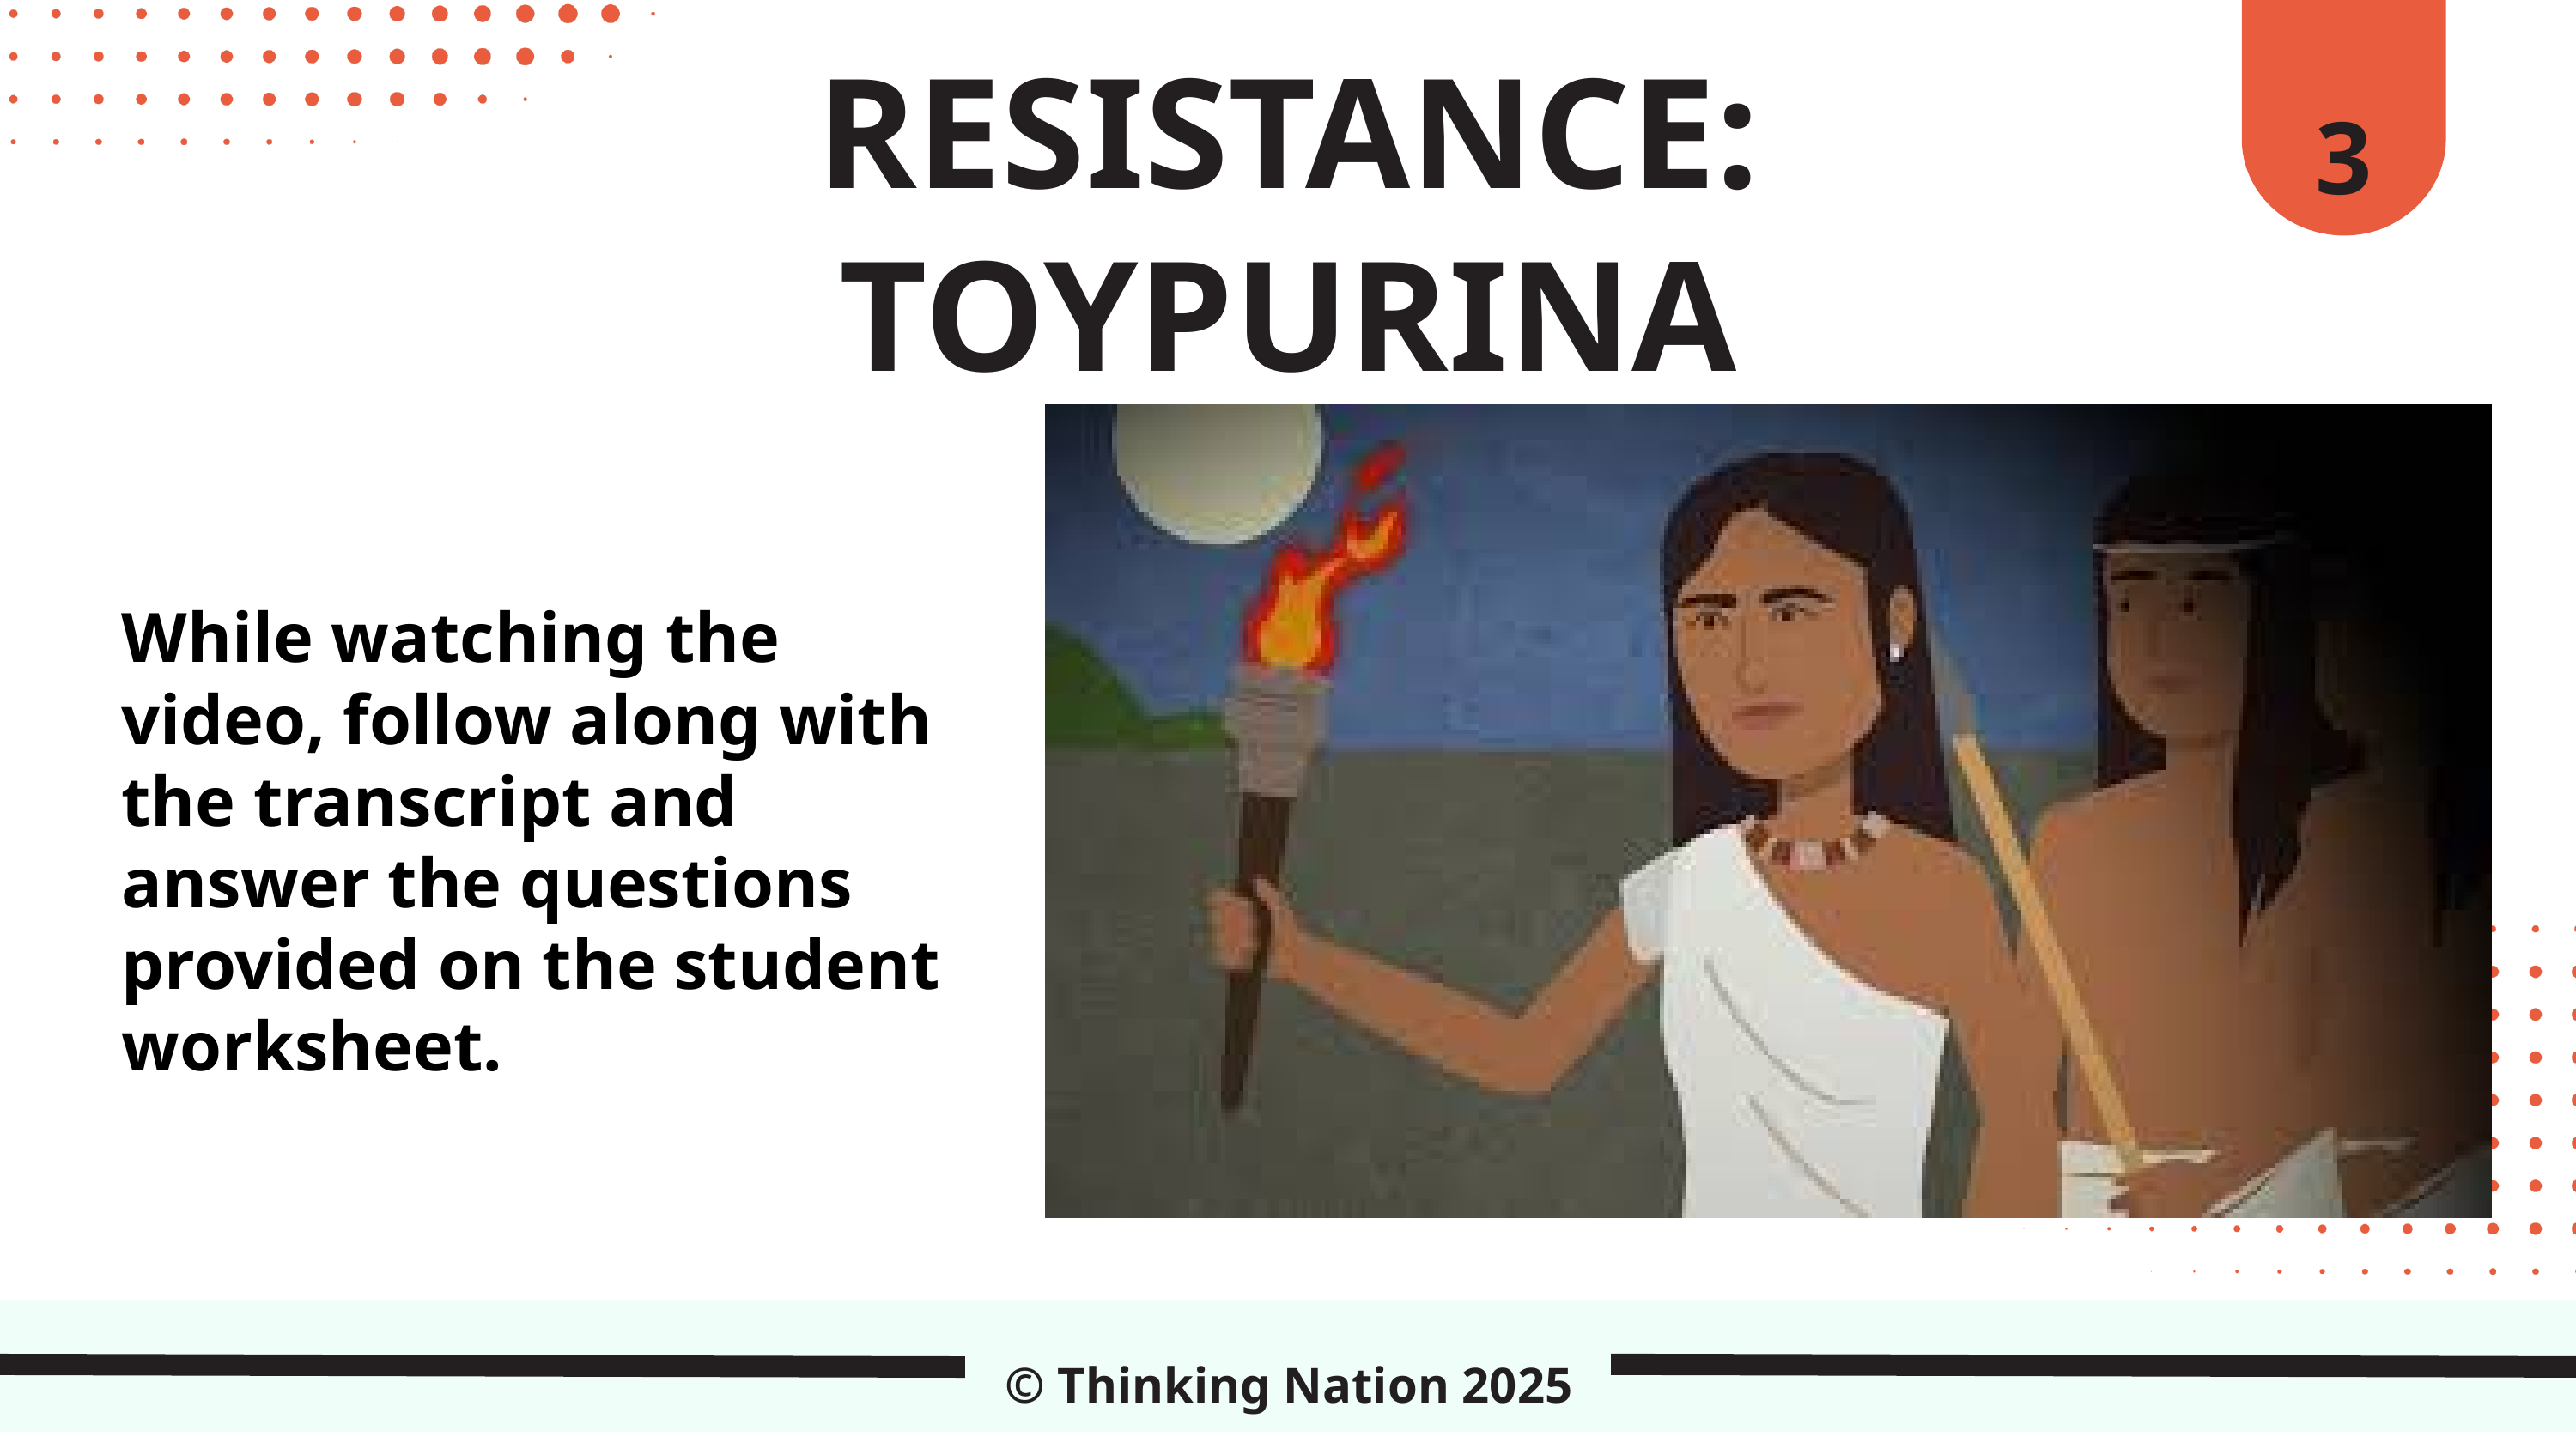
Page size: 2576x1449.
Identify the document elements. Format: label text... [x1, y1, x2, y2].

picture [1045, 404, 2493, 1219]
text_box RESISTANCE: TOYPURINA [446, 36, 2130, 402]
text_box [0, 1299, 2576, 1433]
text_box While watching the video, follow along with the transcript and answer the questions provided on the student worksheet. [108, 581, 971, 998]
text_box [2233, 0, 2455, 236]
text_box [1938, 925, 2576, 1275]
text_box [0, 0, 660, 145]
